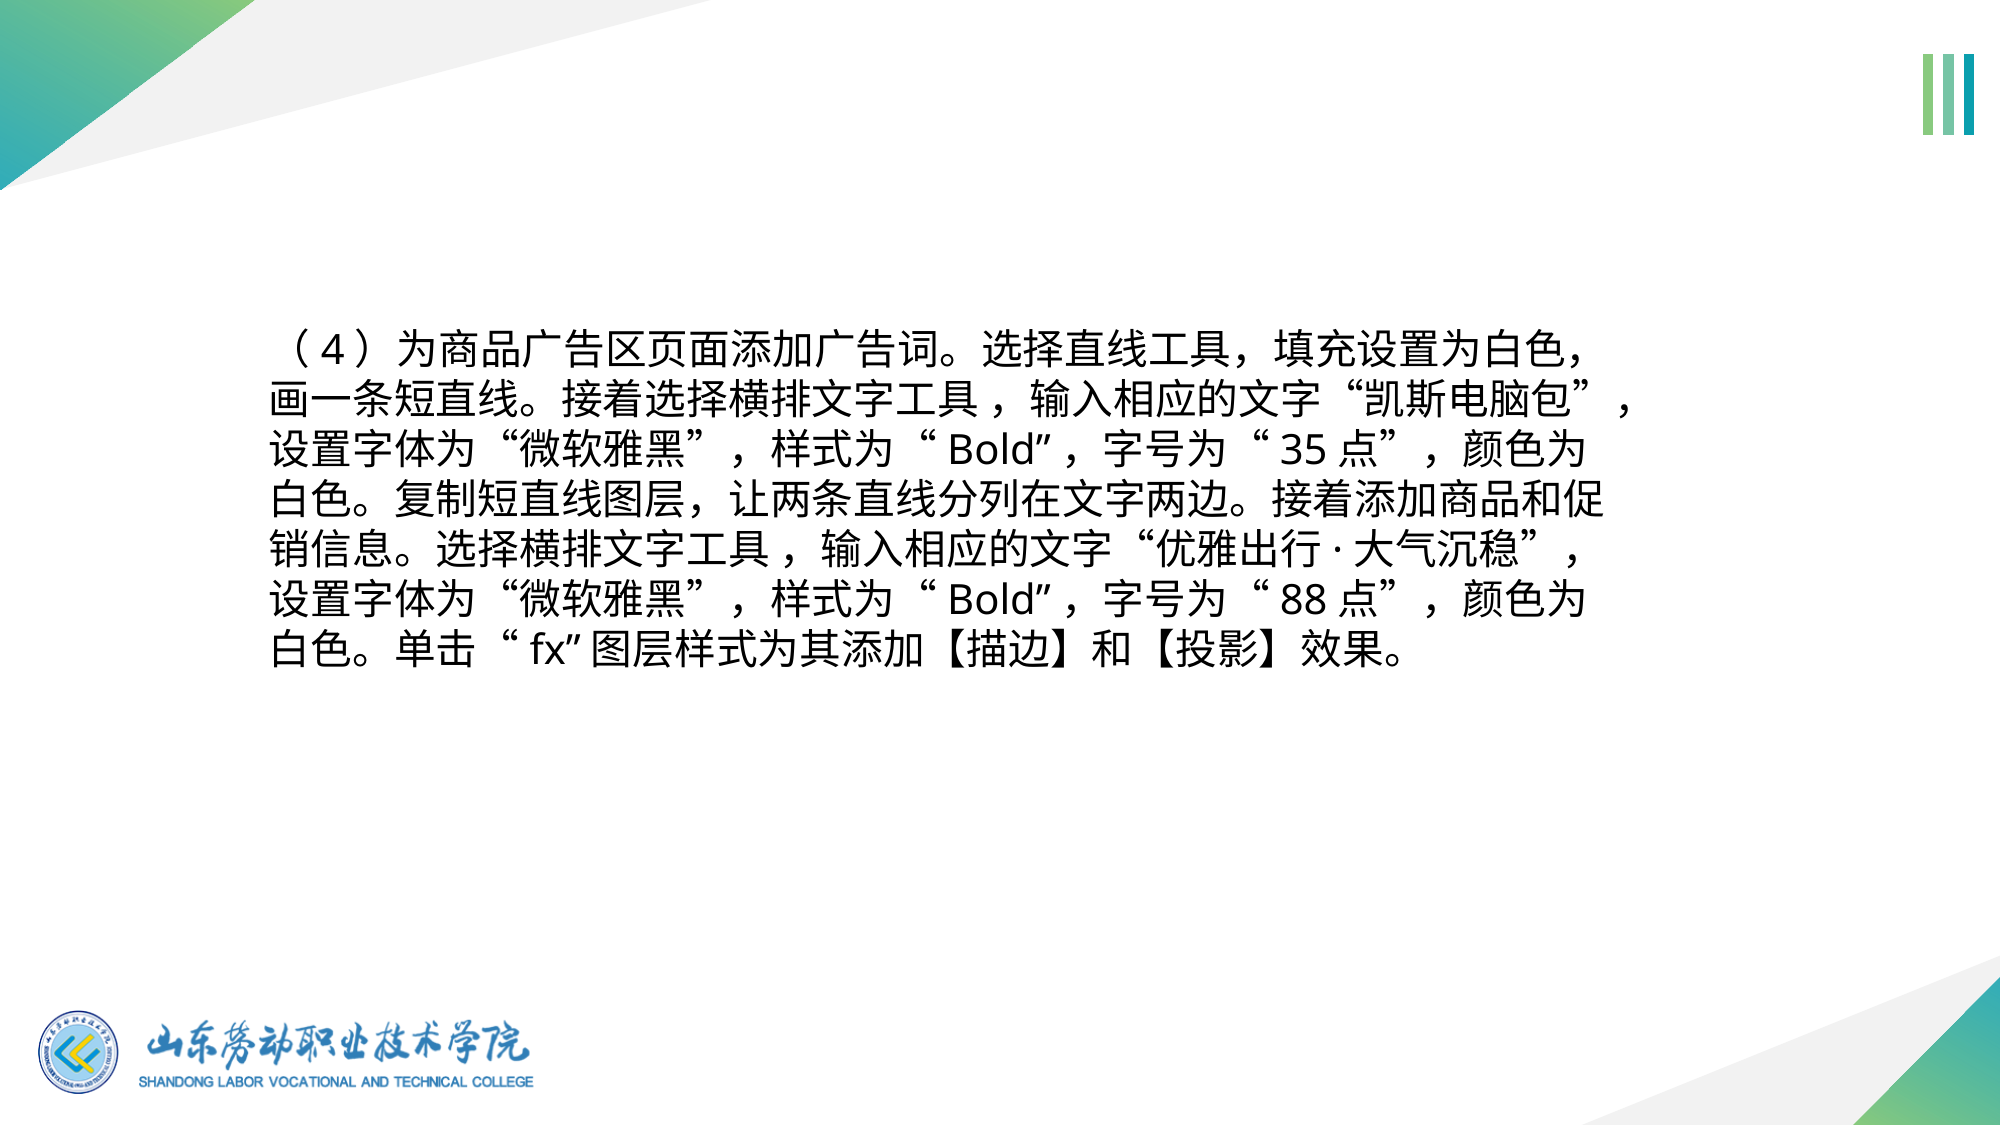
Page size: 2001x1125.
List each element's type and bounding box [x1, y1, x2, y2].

picture [38, 1010, 550, 1094]
text_box [0, 0, 2000, 1125]
text_box [1928, 54, 1969, 136]
